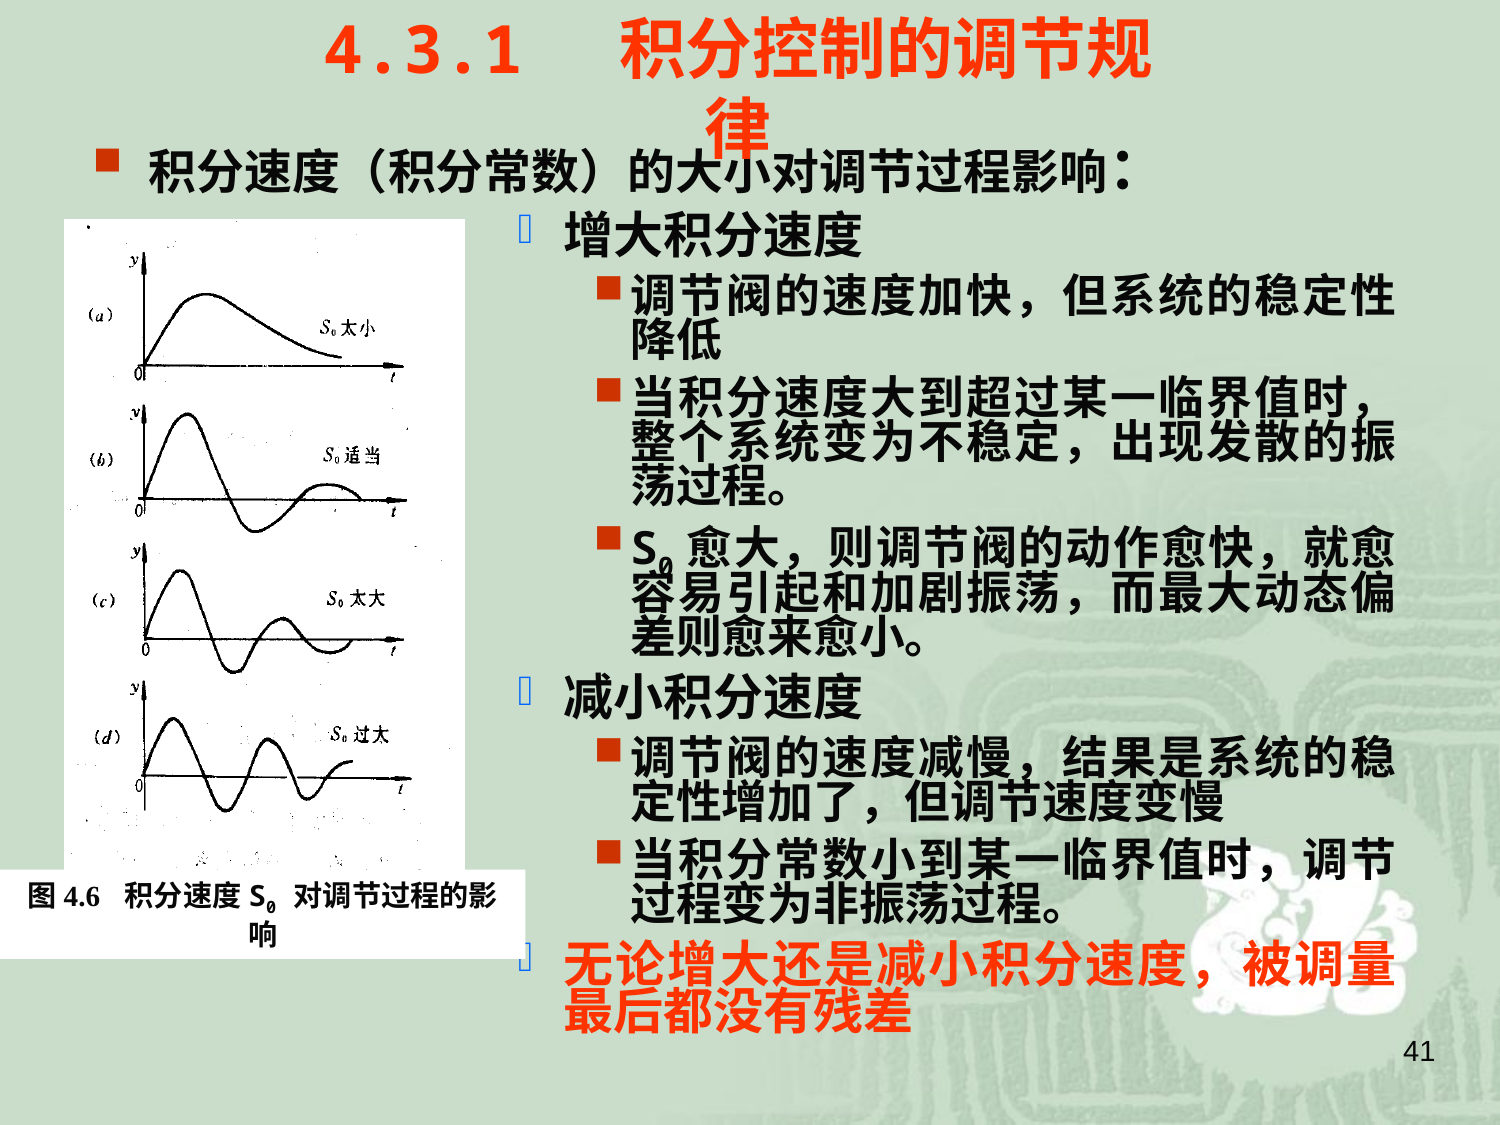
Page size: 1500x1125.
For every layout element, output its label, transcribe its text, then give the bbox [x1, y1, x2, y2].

picture [0, 0, 1500, 1125]
slide_number 41 [1074, 1024, 1451, 1103]
text_box 图4.6 积分速度S0 对调节过程的影响 [0, 869, 526, 959]
picture [0, 0, 466, 946]
text_box 4.3.1 积分控制的调节规律 [289, 0, 1187, 175]
list 积分速度（积分常数）的大小对调节过程影响： 增大积分速度 调节阀的速度加快，但系统的稳定性降低 当积分速度大到超过某一临界值时，整个系统变为不稳定，出现发散的振荡过程。 S0愈大，则调节阀的动作愈快，就愈容易引起和加剧振荡，而最大动态偏差则愈来愈小。 减小积分速度 调节阀的速度减慢，结果是系统的稳定性增加了，但调节速度变慢 当积分常数小到某一临界值时，调节过程变为非振荡过程。 无论增大还是减小积分速度，被调量最后都没有残差 [76, 137, 1412, 1071]
